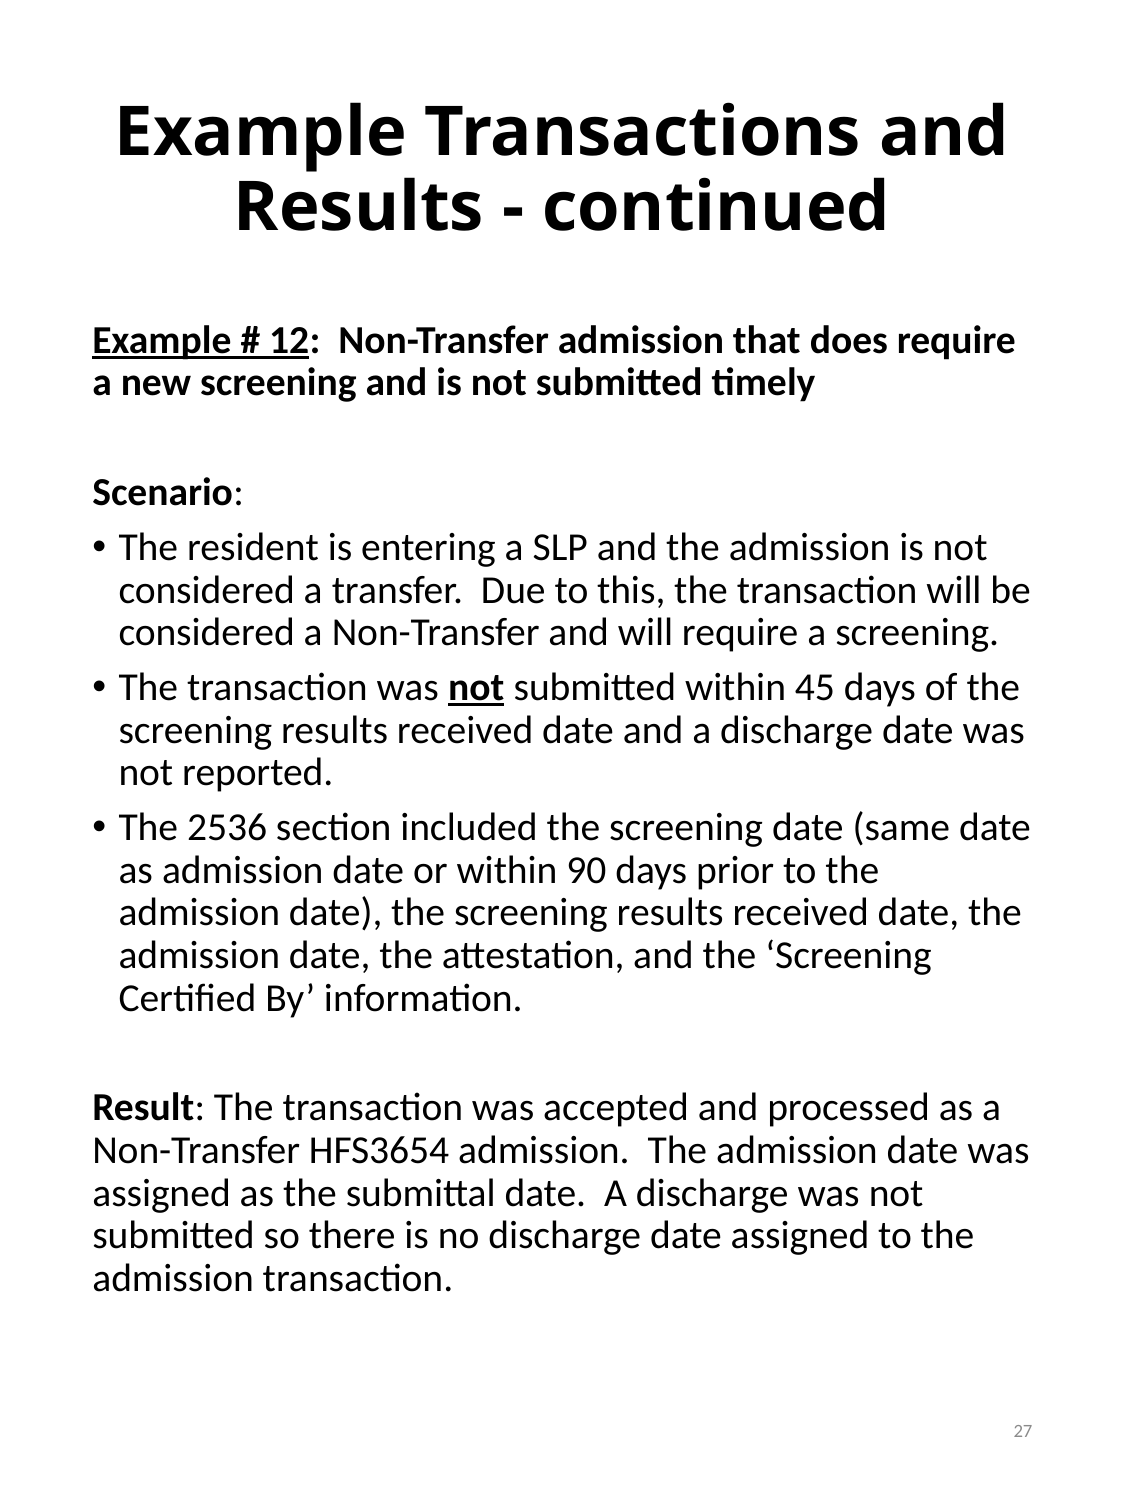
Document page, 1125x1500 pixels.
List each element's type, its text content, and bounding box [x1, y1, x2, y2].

list Example # 12: Non-Transfer admission that does require a new screening and is not submitted timely Scenario: The resident is entering a SLP and the admission is not considered a transfer. Due to this, the transaction will be considered a Non-Transfer and will require a screening. The transaction was not submitted within 45 days of the screening results received date and a discharge date was not reported. The 2536 section included the screening date (same date as admission date or within 90 days prior to the admission date), the screening results received date, the admission date, the attestation, and the ‘Screening Certified By’ information. Result: The transaction was accepted and processed as a Non-Transfer HFS3654 admission. The admission date was assigned as the submittal date. A discharge was not submitted so there is no discharge date assigned to the admission transaction. [77, 311, 1048, 1351]
slide_number 27 [794, 1390, 1048, 1471]
title Example Transactions and Results - continued [77, 79, 1048, 262]
